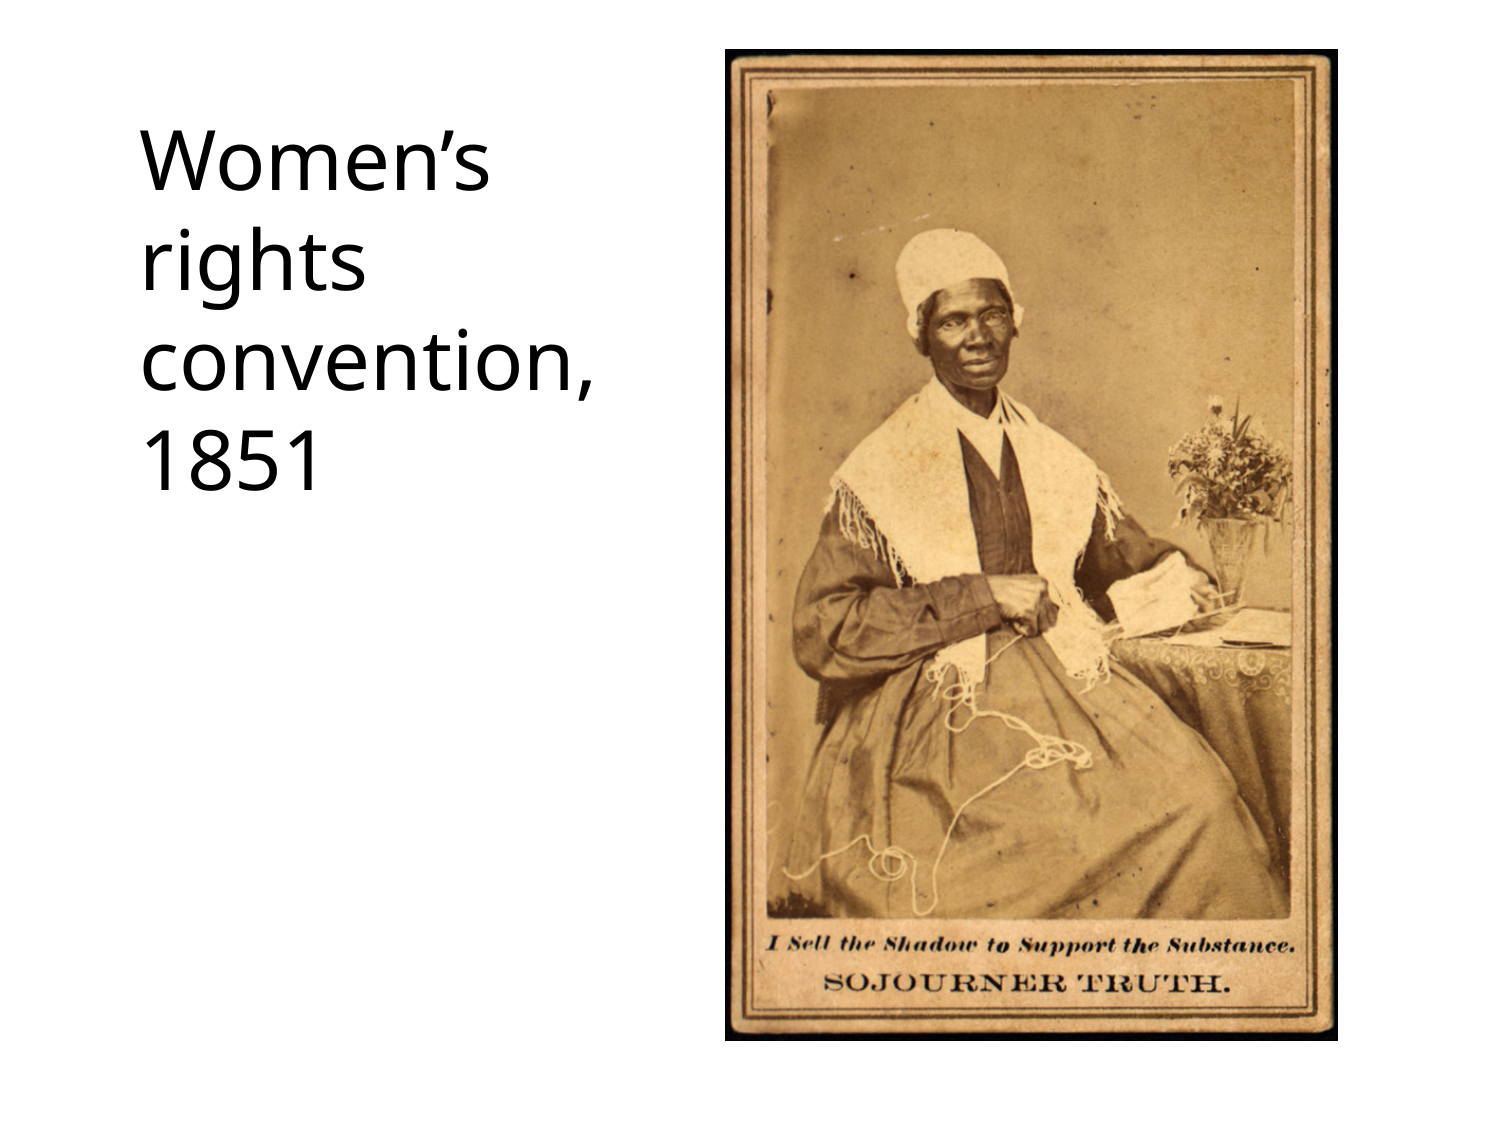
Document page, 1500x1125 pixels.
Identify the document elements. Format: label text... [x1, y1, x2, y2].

text_box Women’s rights convention, 1851 [125, 99, 613, 515]
picture [724, 49, 1338, 1041]
